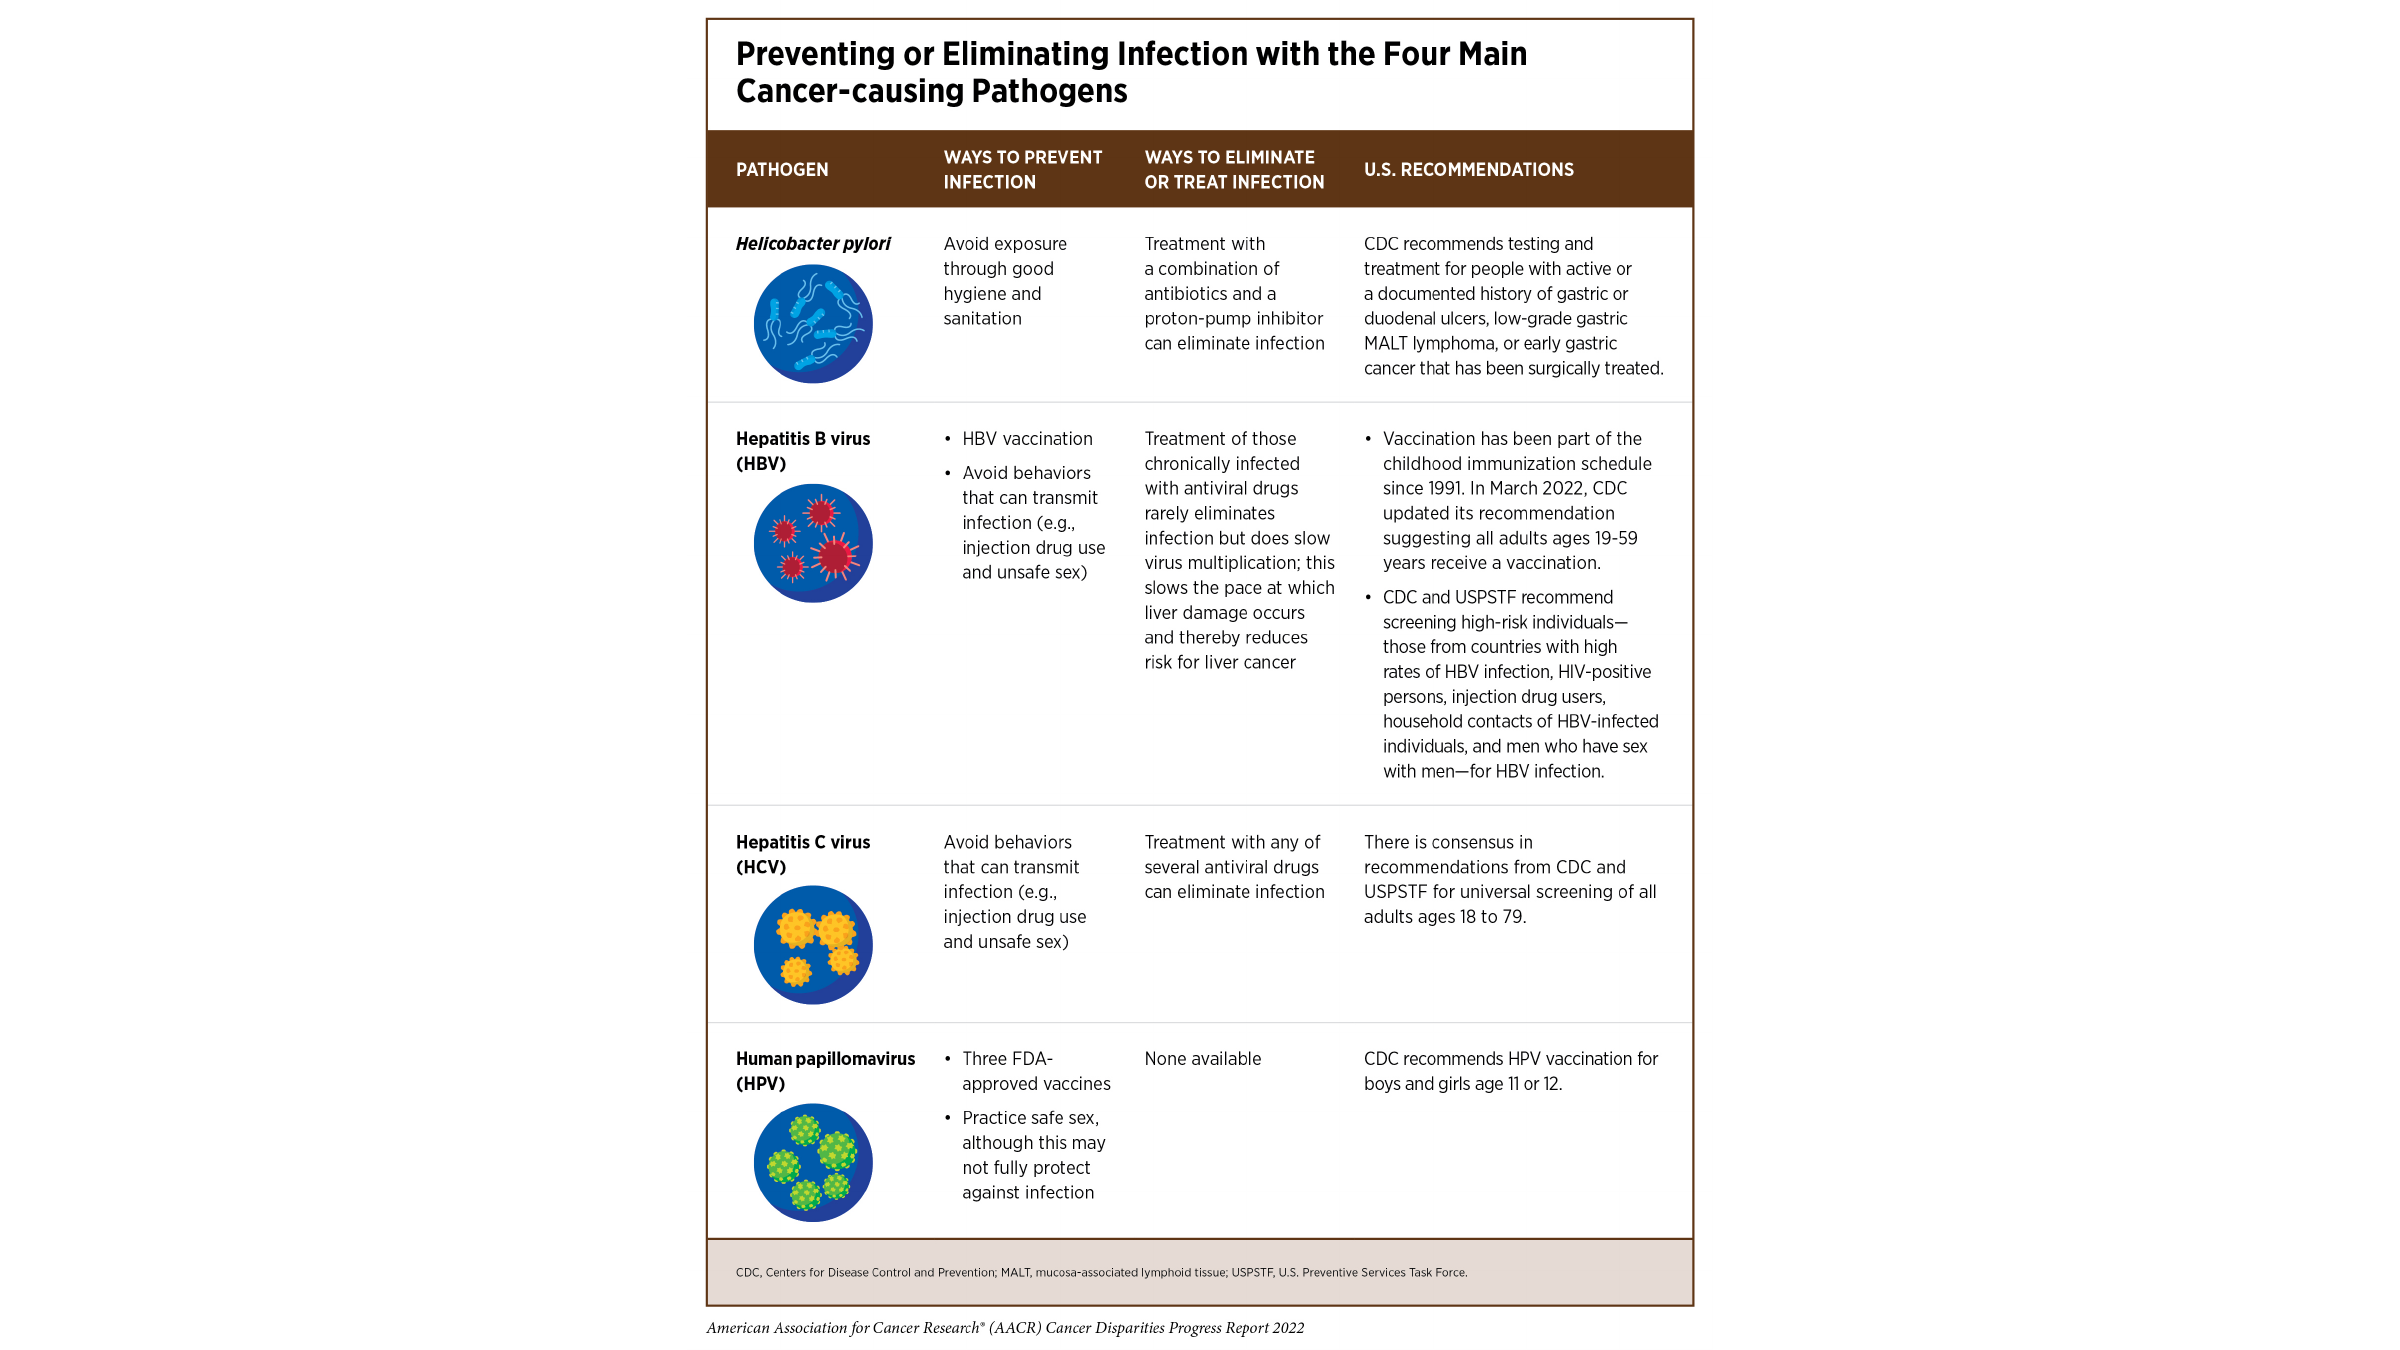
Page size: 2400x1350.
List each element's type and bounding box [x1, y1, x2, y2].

picture [687, 0, 1713, 1350]
